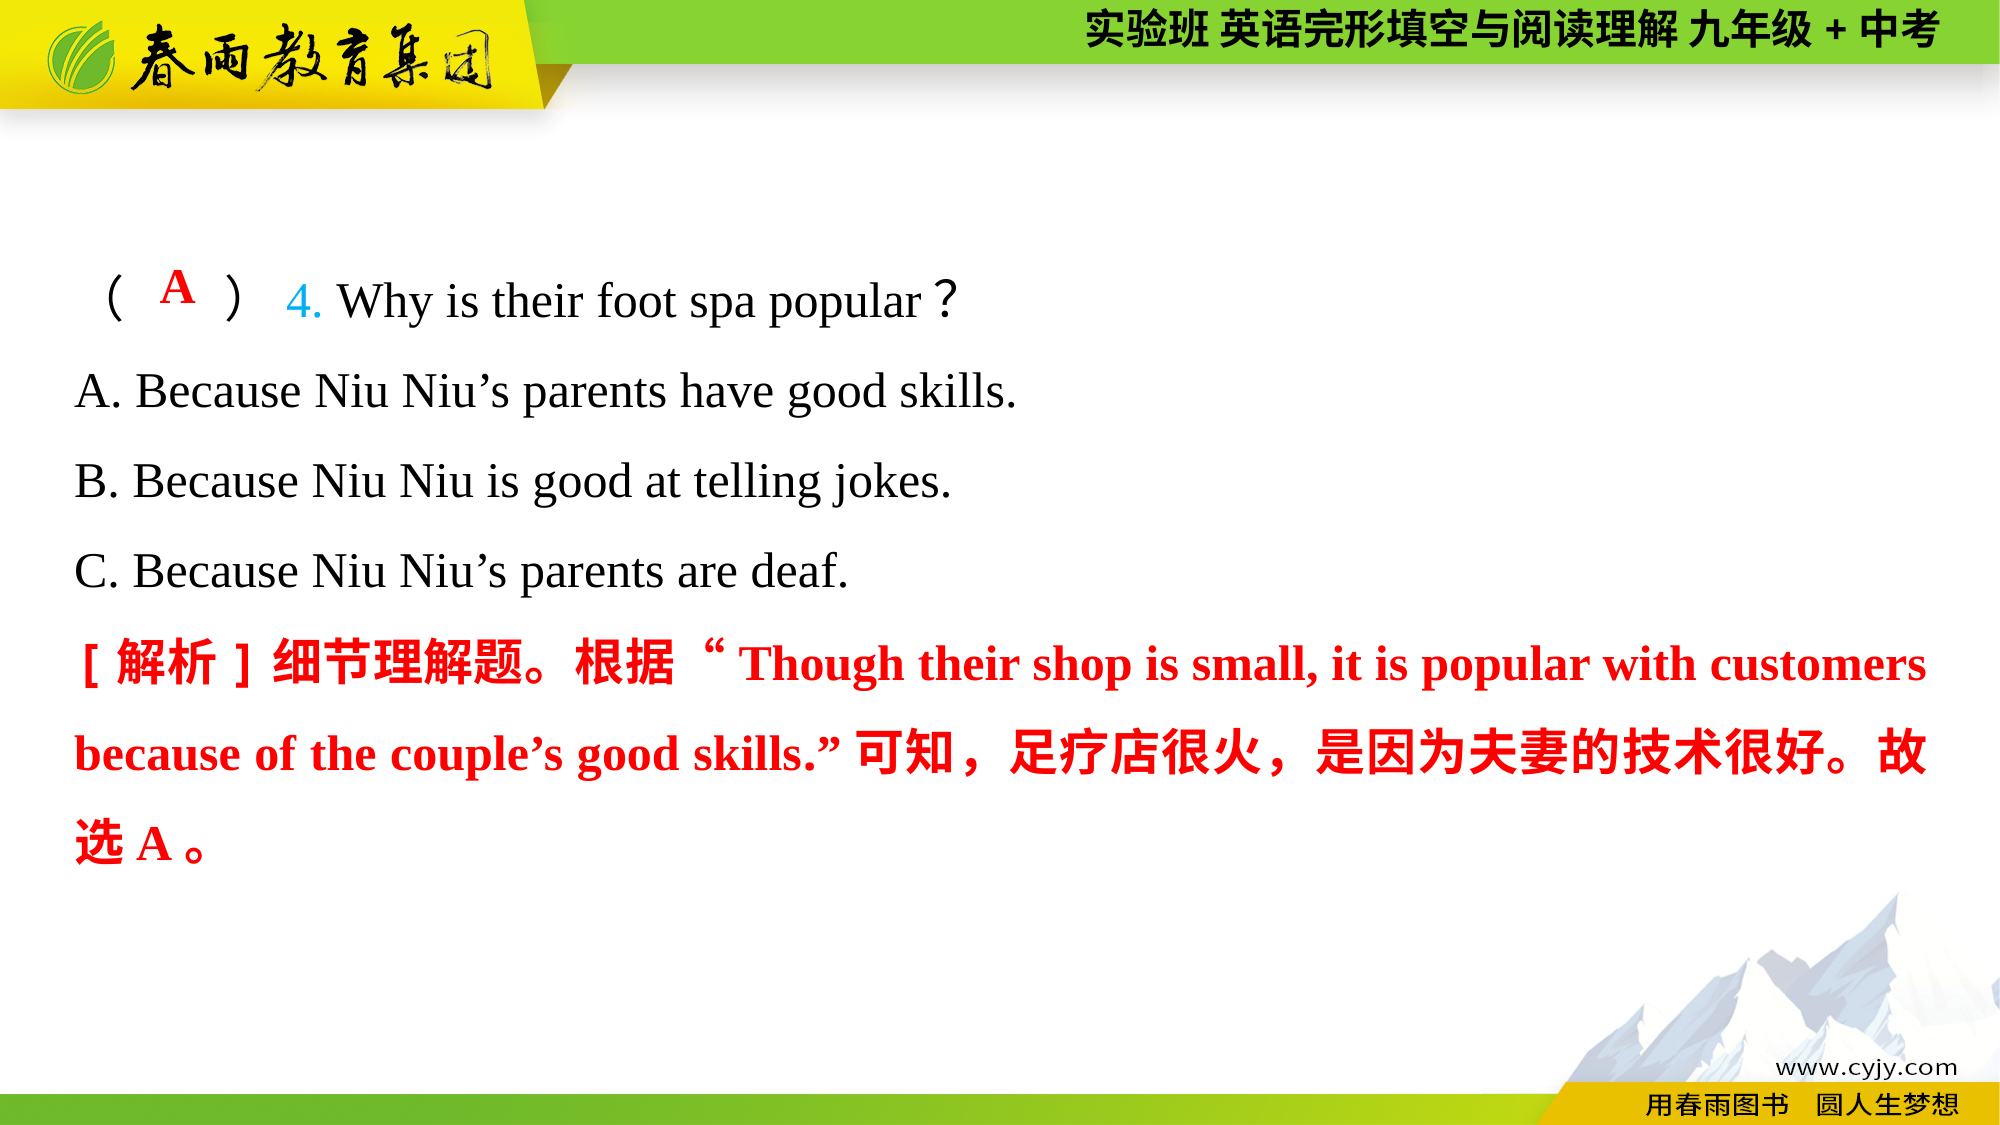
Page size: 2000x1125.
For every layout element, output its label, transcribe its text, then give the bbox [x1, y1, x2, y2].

text_box A [144, 246, 211, 322]
picture [0, 0, 2000, 1125]
list （ ）4. Why is their foot spa popular？ A. Because Niu Niu’s parents have good skills. B. Because Niu Niu is good at telling jokes. C. Because Niu Niu’s parents are deaf. [59, 230, 1944, 609]
text_box [解析]细节理解题。根据“Though their shop is small, it is popular with customers because of the couple’s good skills.”可知，足疗店很火，是因为夫妻的技术很好。故选A。 [59, 609, 1944, 879]
